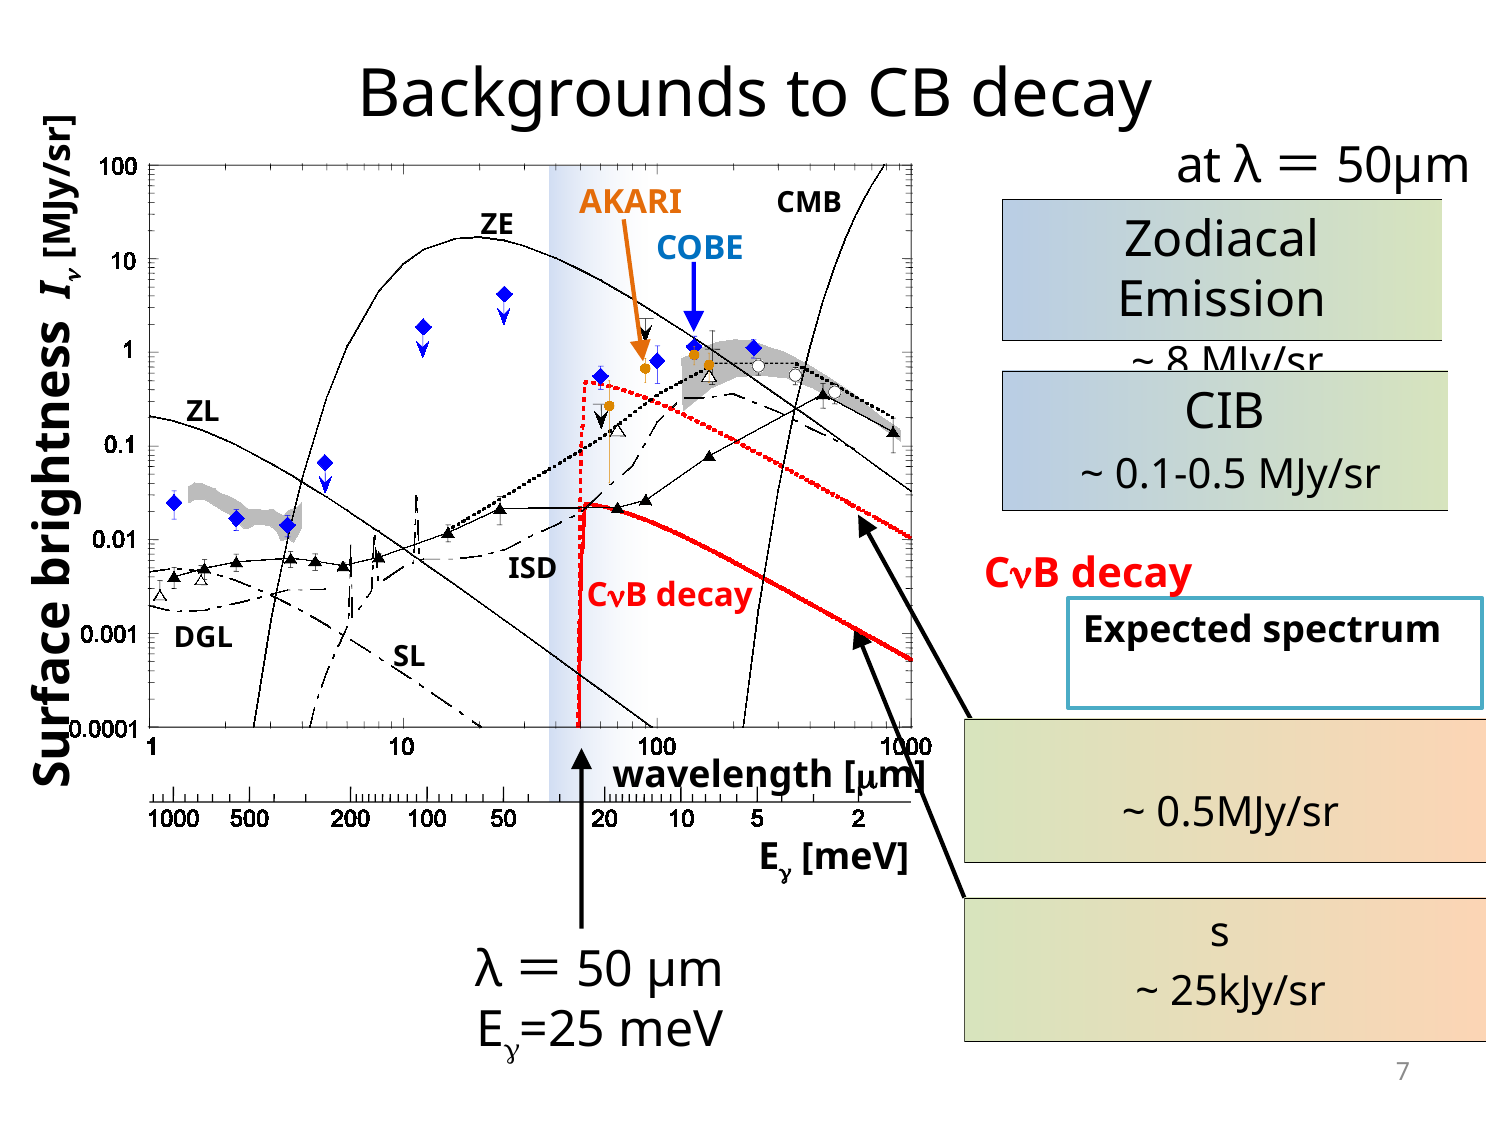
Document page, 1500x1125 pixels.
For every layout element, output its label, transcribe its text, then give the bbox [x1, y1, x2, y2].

text_box λ＝50 μm E=25 meV [436, 928, 763, 1072]
text_box at λ＝50μm [1161, 125, 1488, 201]
slide_number 7 [1074, 1042, 1425, 1103]
text_box CB decay [969, 538, 1208, 604]
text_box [12, 128, 932, 886]
